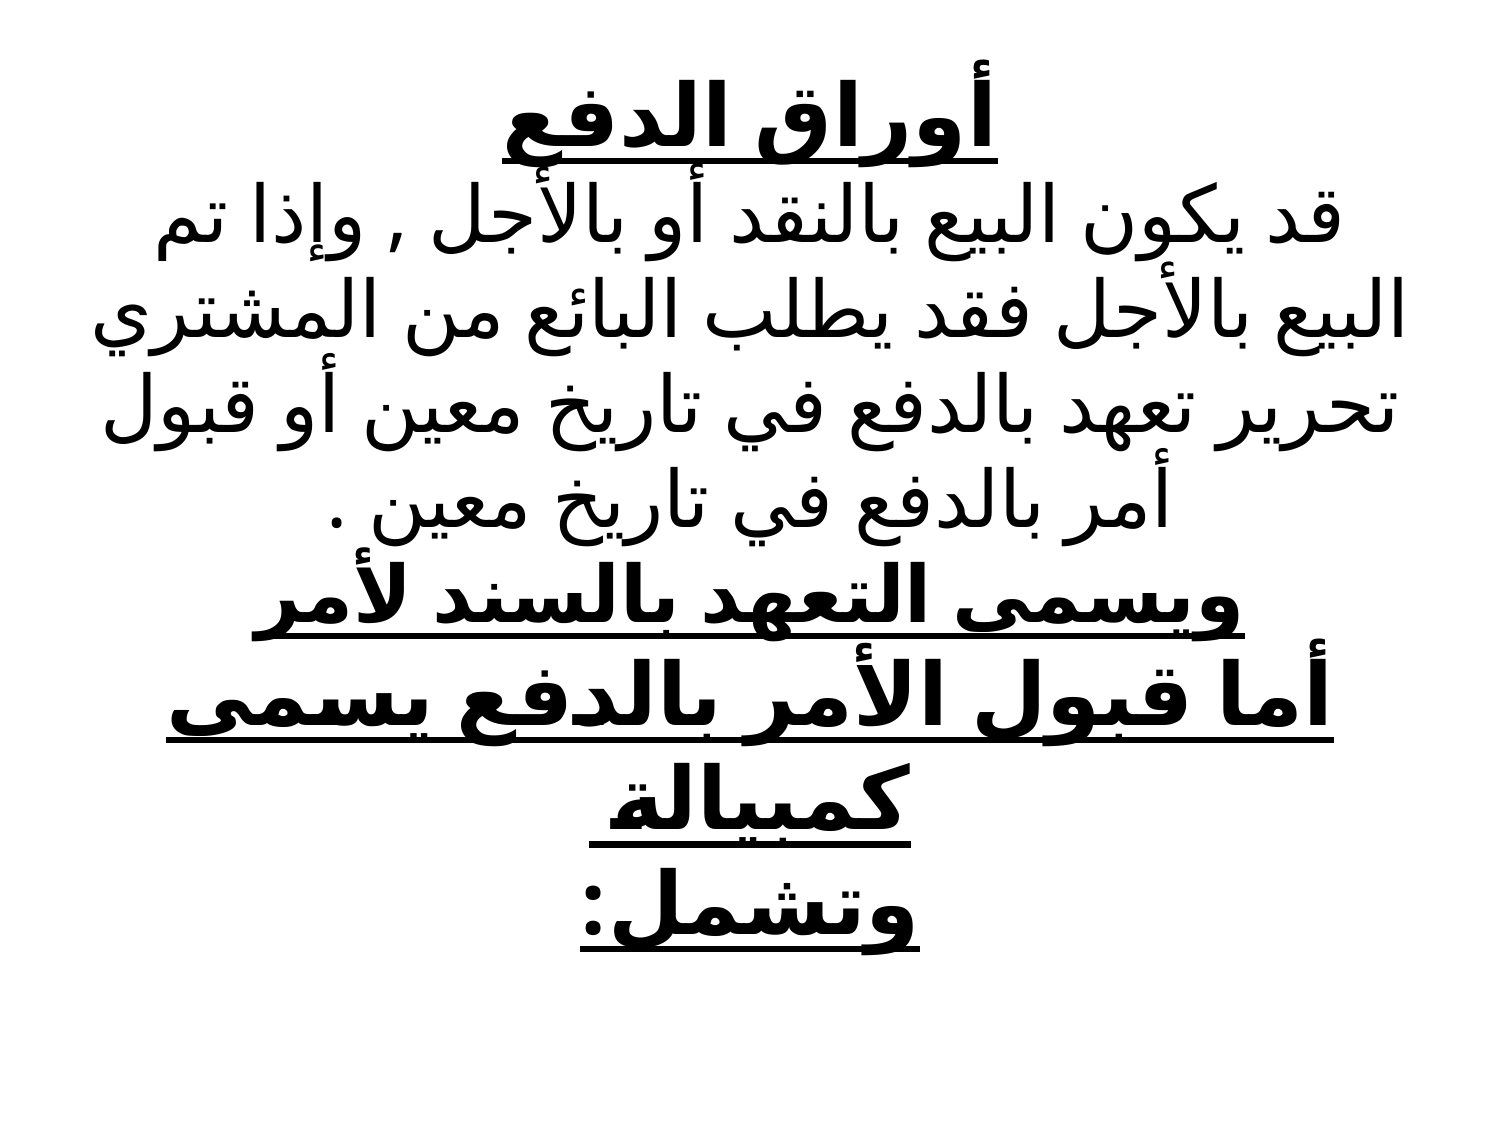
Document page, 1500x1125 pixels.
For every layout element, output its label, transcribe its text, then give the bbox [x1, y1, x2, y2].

title أوراق الدفع قد يكون البيع بالنقد أو بالأجل , وإذا تم البيع بالأجل فقد يطلب البائع من المشتري تحرير تعهد بالدفع في تاريخ معين أو قبول أمر بالدفع في تاريخ معين . ويسمى التعهد بالسند لأمر أما قبول الأمر بالدفع يسمى كمبيالة وتشمل: [75, 45, 1425, 1071]
